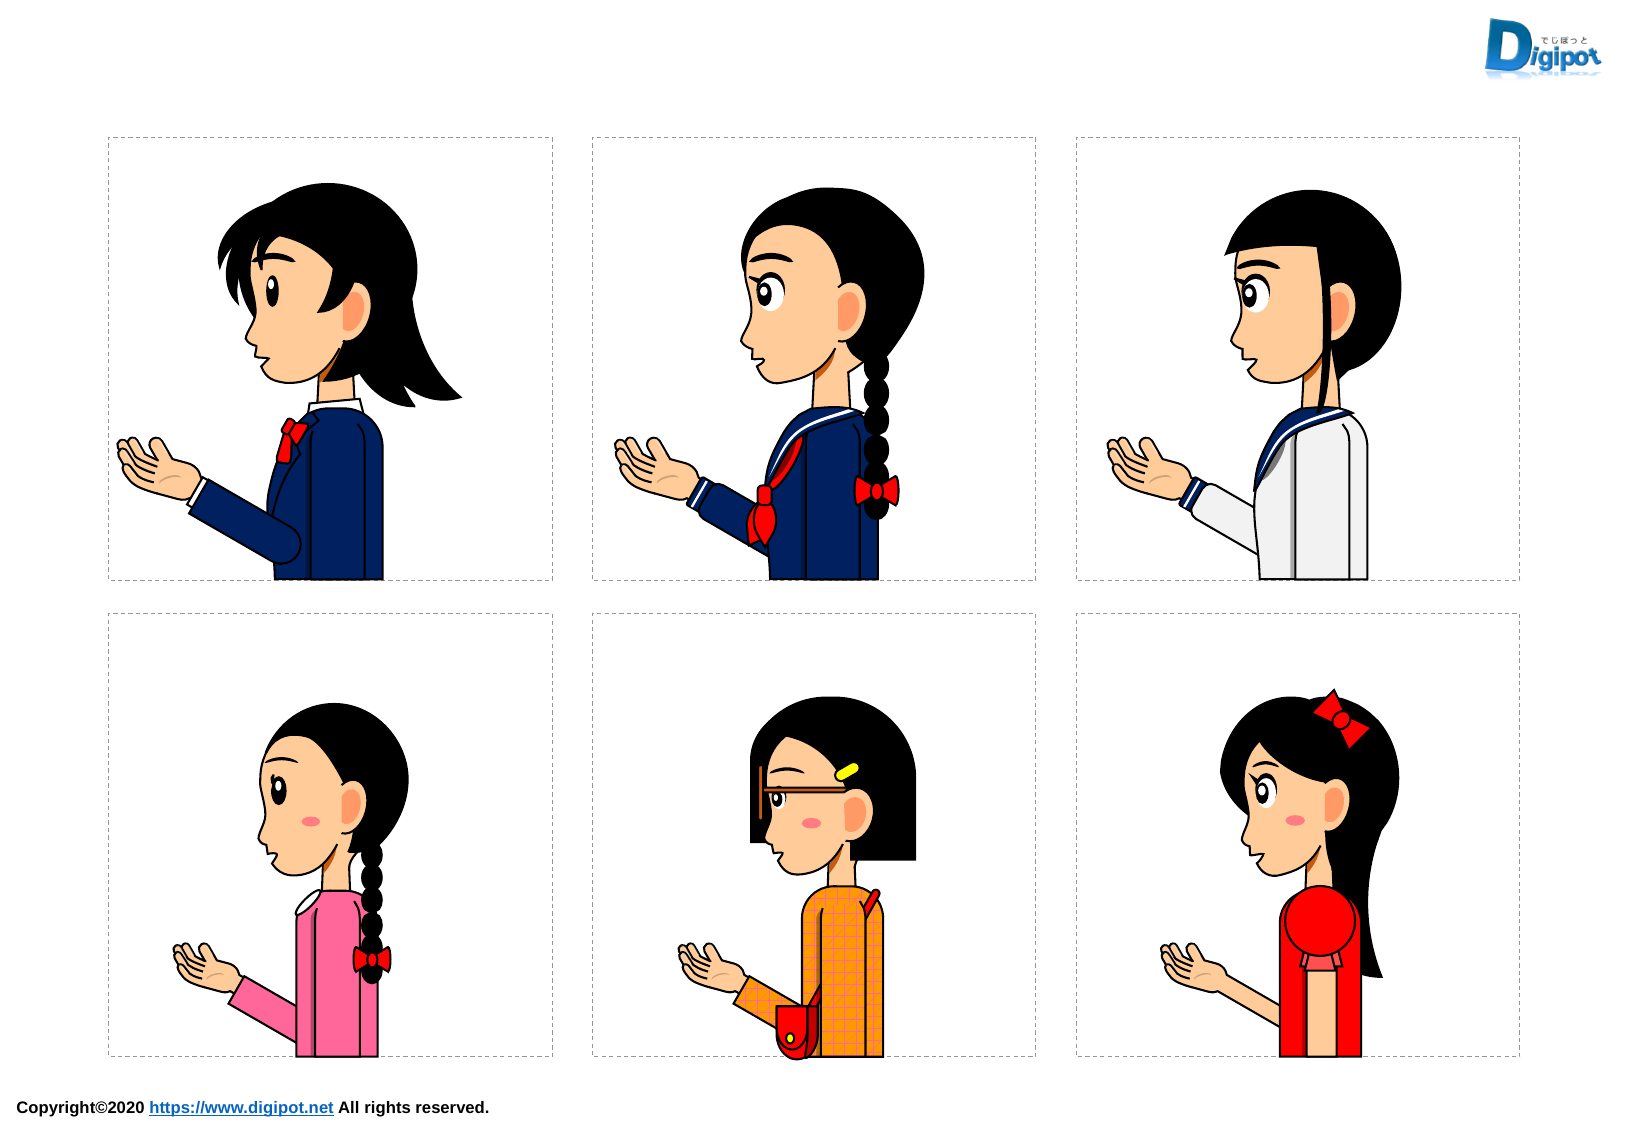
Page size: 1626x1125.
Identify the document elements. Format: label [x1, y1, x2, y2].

picture [1485, 18, 1602, 82]
text_box [1109, 191, 1402, 580]
text_box [680, 697, 916, 1060]
text_box [1162, 691, 1399, 1057]
text_box [119, 173, 461, 580]
text_box [617, 168, 915, 580]
text_box [175, 704, 408, 1057]
